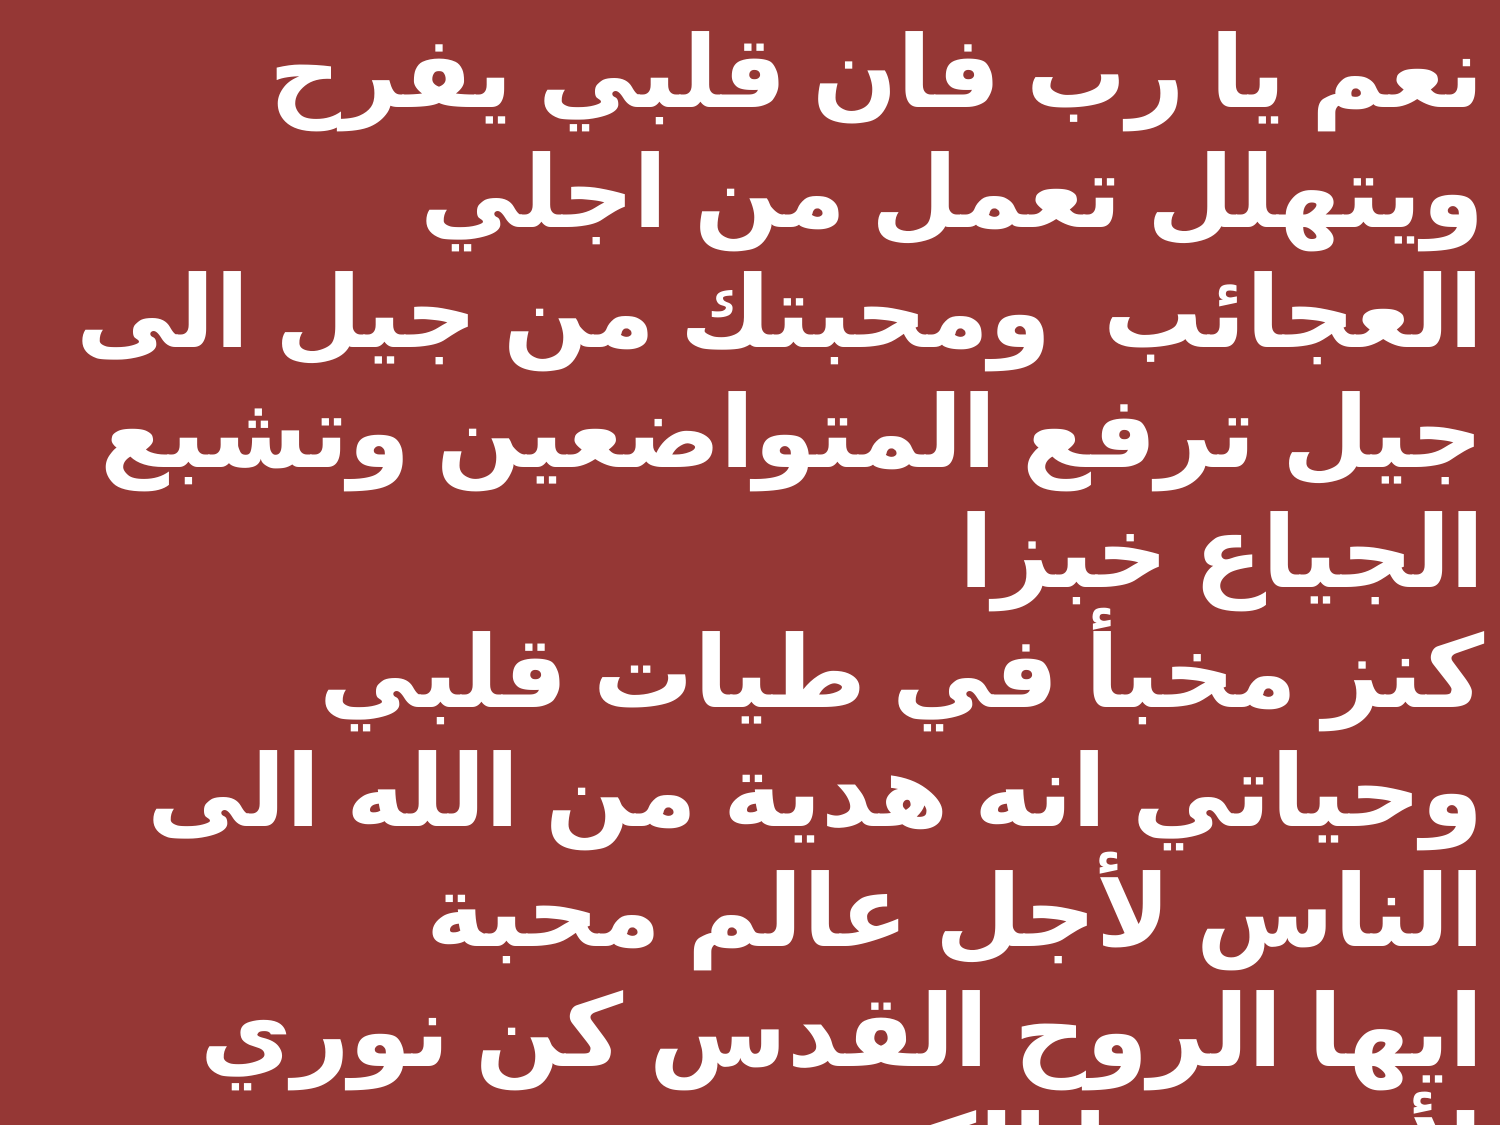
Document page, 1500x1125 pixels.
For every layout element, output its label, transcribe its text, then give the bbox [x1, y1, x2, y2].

text_box نعم يا رب فان قلبي يفرح ويتهلل تعمل من اجلي العجائب ومحبتك من جيل الى جيل ترفع المتواضعين وتشبع الجياع خبزا كنز مخبأ في طيات قلبي وحياتي انه هدية من الله الى الناس لأجل عالم محبة ايها الروح القدس كن نوري لأرى هذا الكنز .. ايها الروح القدس كن قوتي لأستطيع امتلاكه أيها الروح القدس كن فرحي لأرنم في مدائح الرب [0, 0, 1500, 1125]
